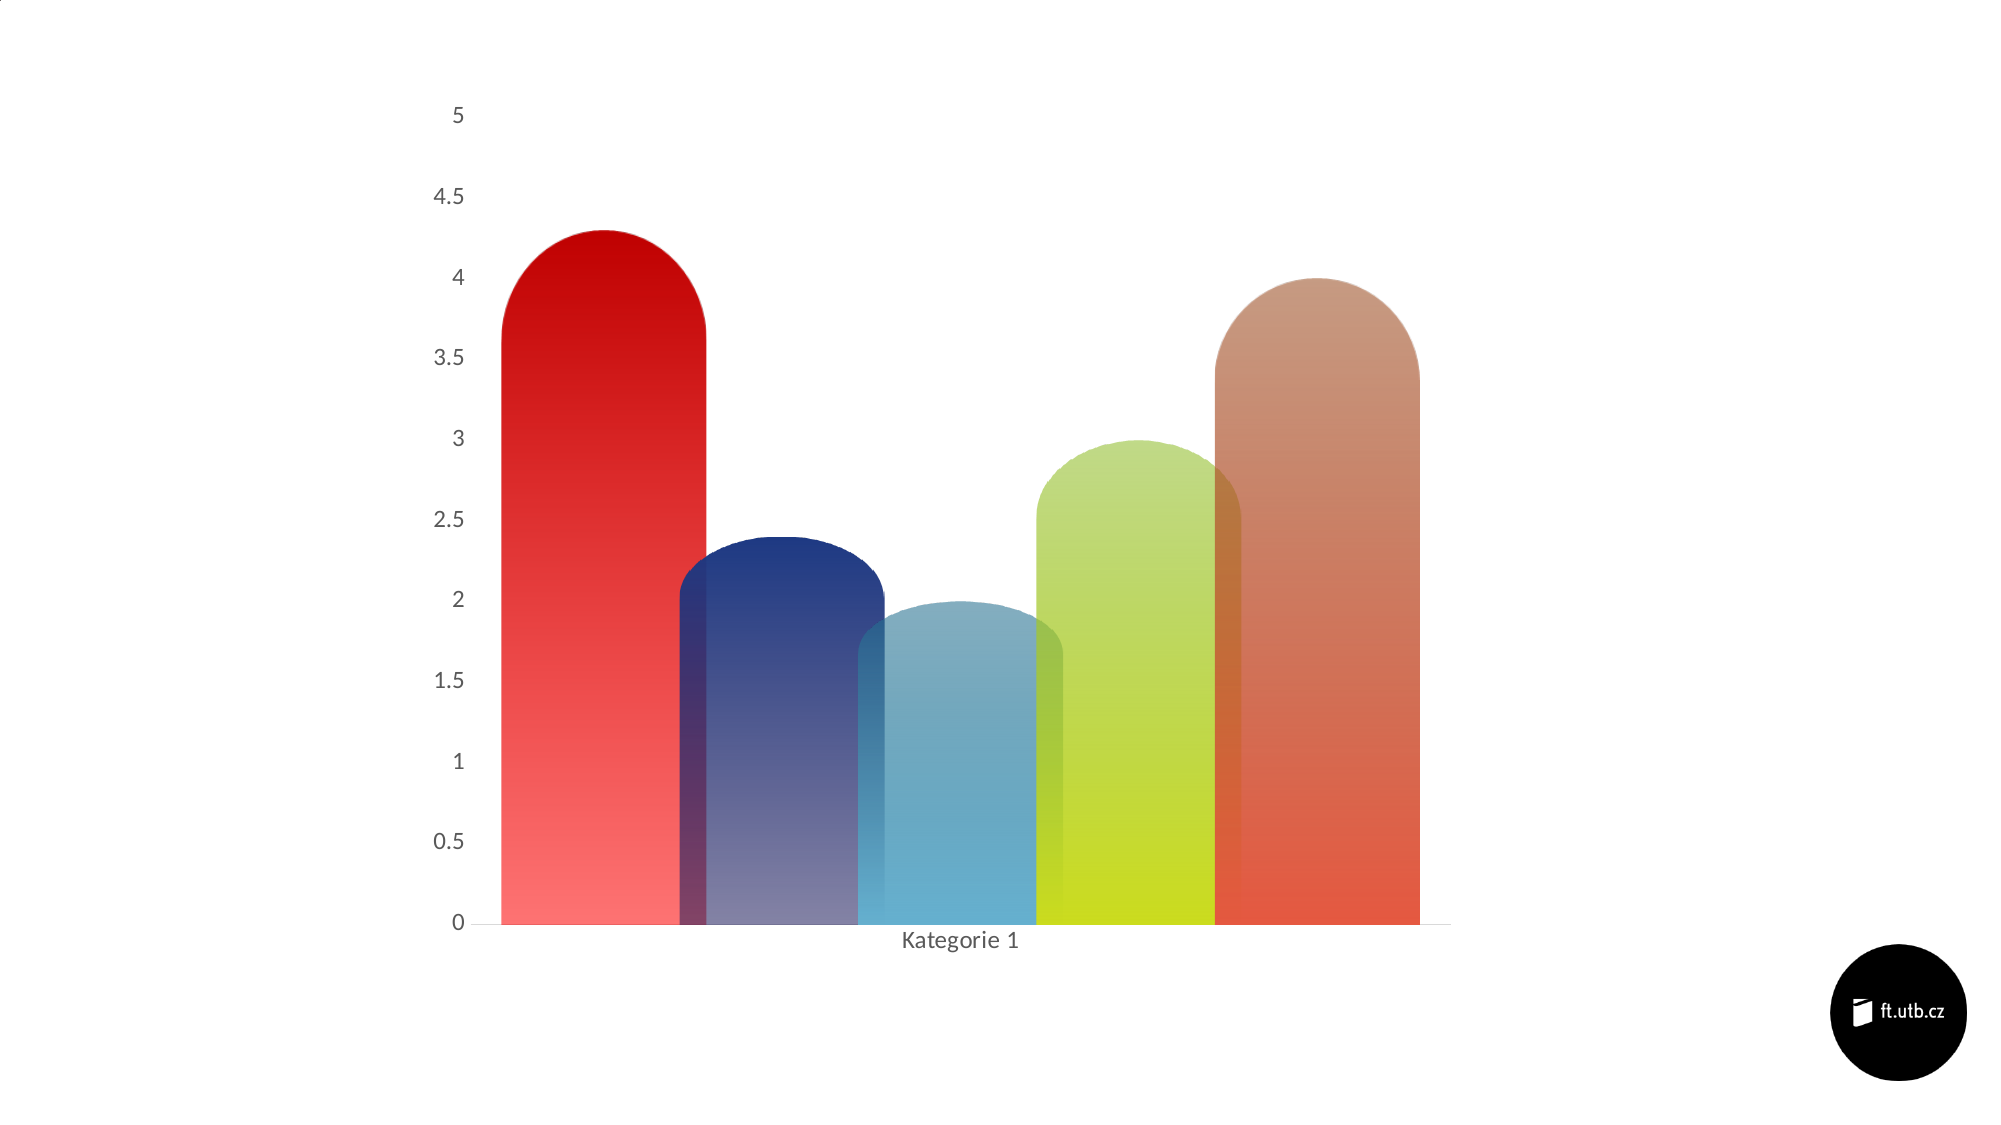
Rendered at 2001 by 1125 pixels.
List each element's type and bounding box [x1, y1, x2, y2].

picture [1830, 944, 1967, 1081]
chart [424, 83, 1478, 1042]
